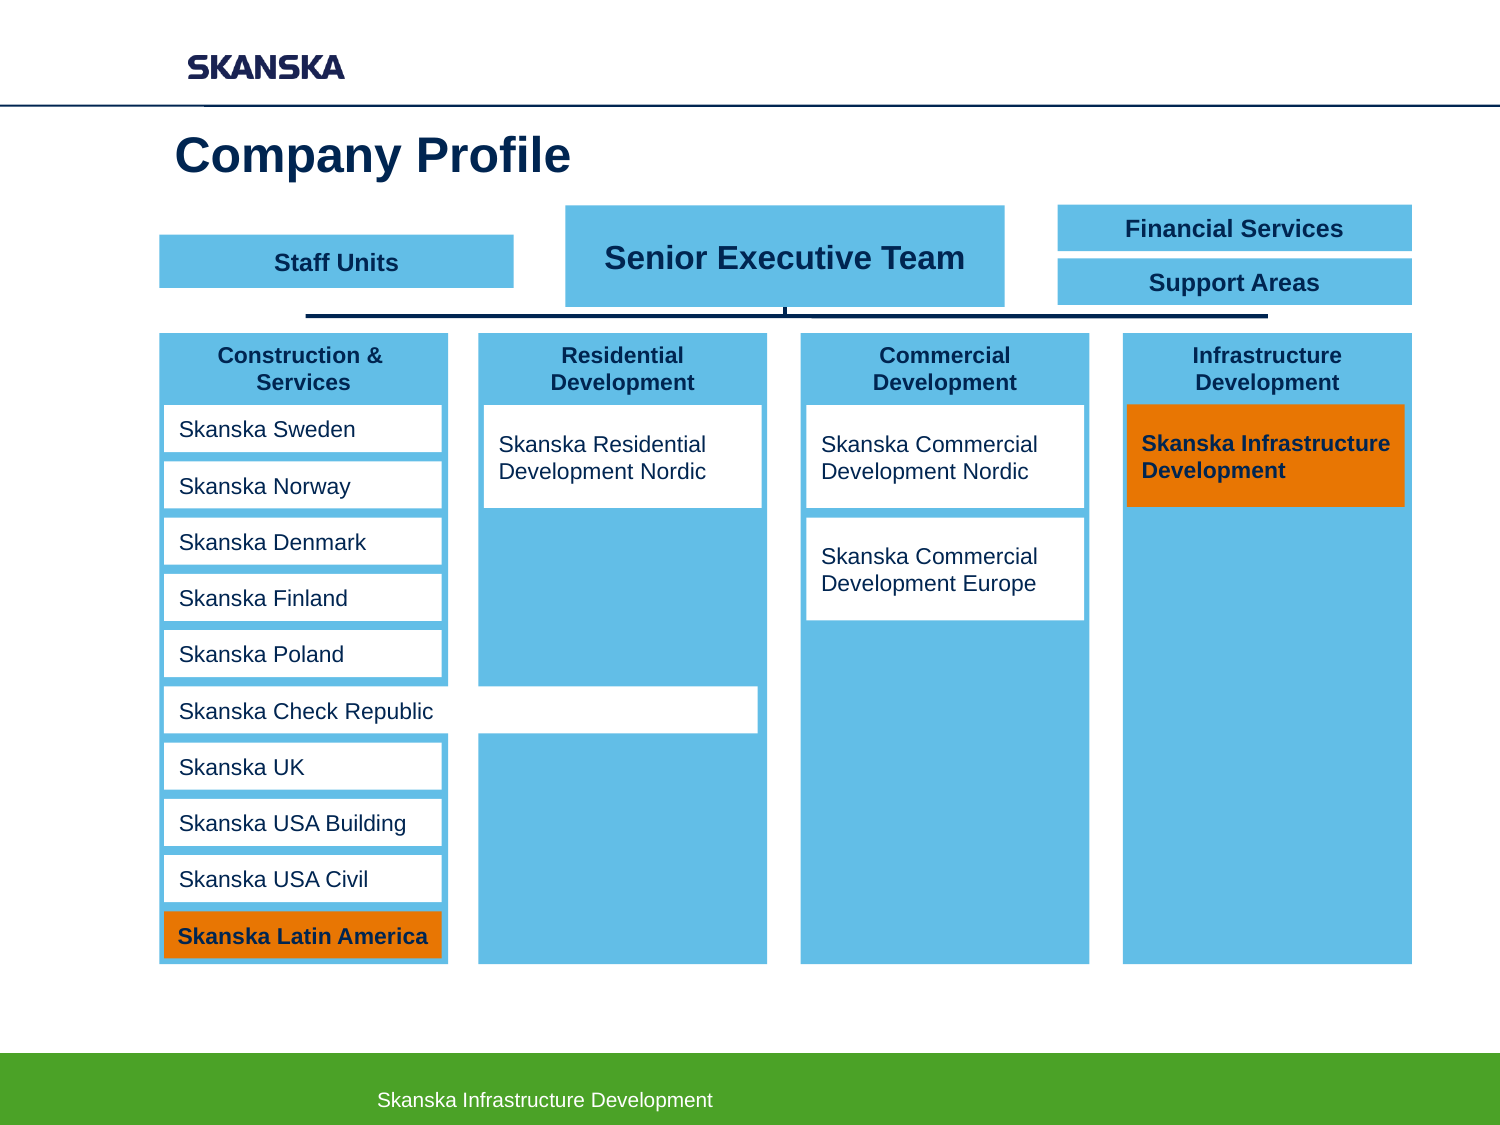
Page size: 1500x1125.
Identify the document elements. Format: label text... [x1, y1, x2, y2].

text_box Skanska Finland [164, 573, 442, 621]
text_box Commercial Development [800, 333, 1090, 965]
text_box Skanska UK [164, 742, 442, 790]
text_box Skanska Residential Development Nordic [483, 405, 762, 508]
text_box Skanska Check Republic [163, 686, 758, 734]
text_box Skanska Sweden [164, 405, 442, 453]
text_box Skanska Poland [164, 630, 442, 678]
text_box Skanska Commercial Development Europe [806, 517, 1085, 621]
text_box Residential Development [478, 333, 768, 965]
text_box Infrastructure Development [1122, 333, 1412, 965]
text_box Skanska USA Building [164, 798, 442, 846]
text_box Skanska USA Civil [164, 855, 442, 903]
text_box Construction & Services [159, 333, 449, 965]
text_box Skanska Commercial Development Nordic [806, 405, 1085, 508]
text_box Support Areas [1057, 258, 1412, 305]
text_box Company Profile [167, 122, 881, 192]
text_box Skanska Infrastructure Development [1126, 404, 1405, 507]
text_box Skanska Norway [164, 461, 442, 509]
text_box Senior Executive Team [565, 205, 1005, 307]
text_box Skanska Denmark [164, 517, 442, 565]
footer Skanska Infrastructure Development [361, 1078, 1284, 1110]
picture [188, 55, 345, 79]
text_box Staff Units [159, 234, 514, 288]
text_box Skanska Latin America [164, 911, 442, 959]
text_box Financial Services [1057, 204, 1412, 252]
